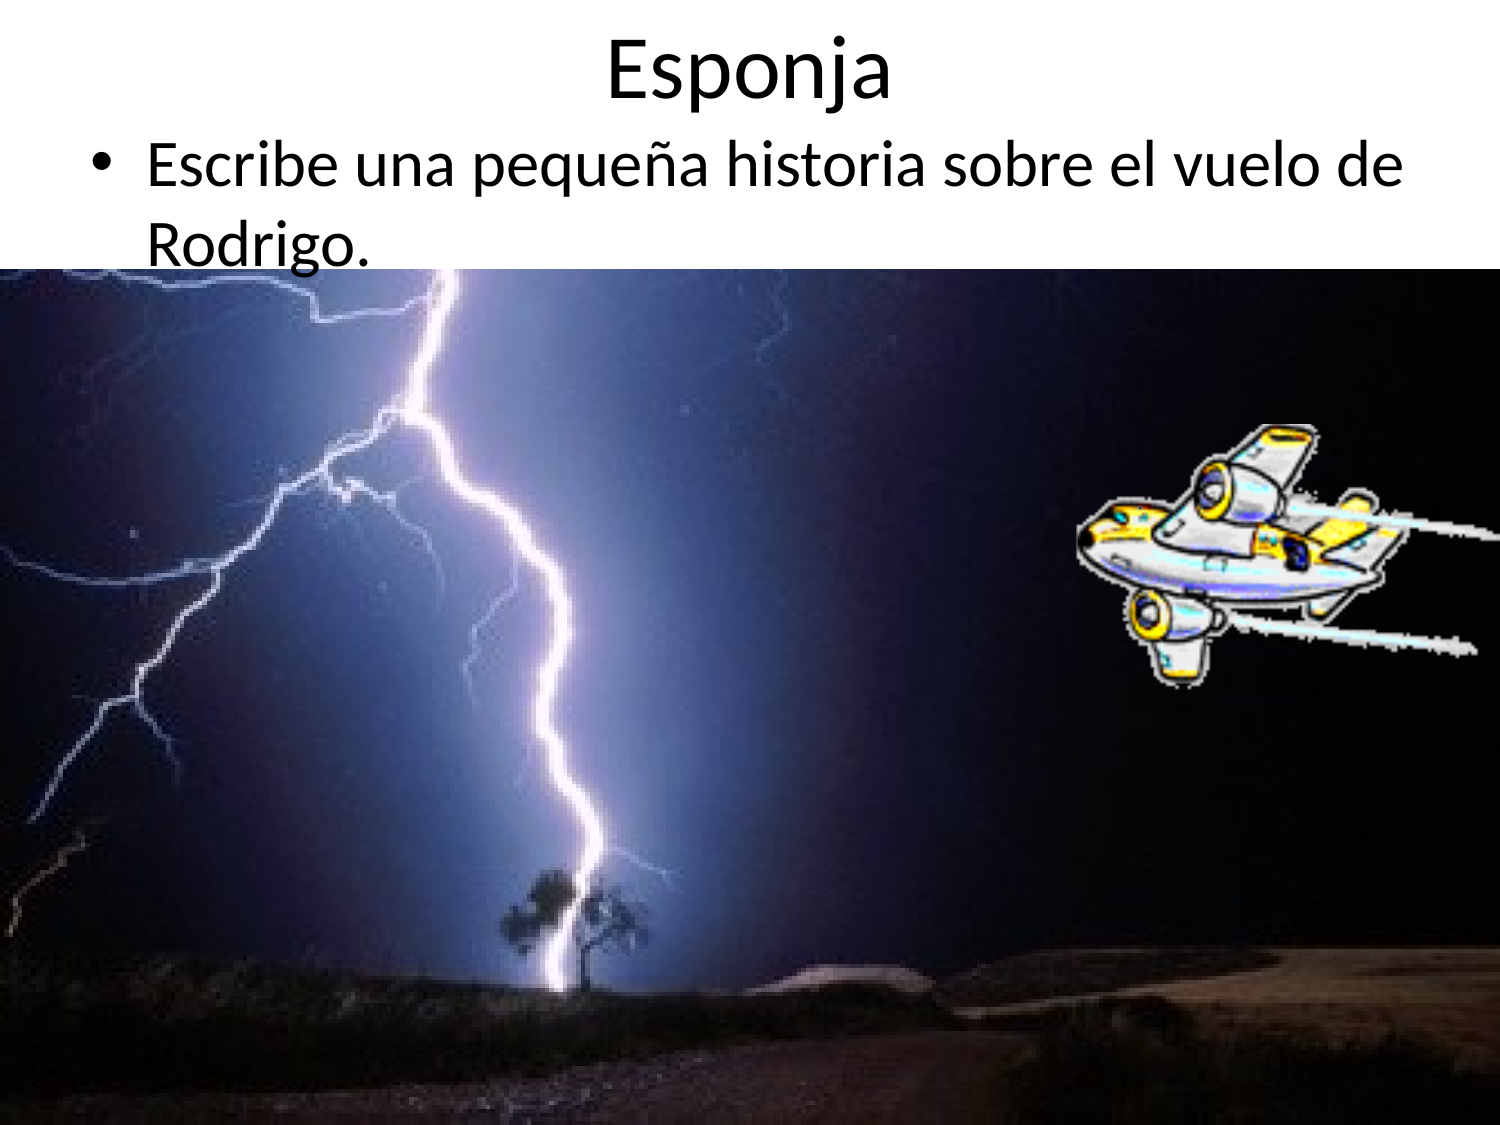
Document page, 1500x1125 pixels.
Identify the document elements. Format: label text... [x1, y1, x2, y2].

list Escribe una pequeña historia sobre el vuelo de Rodrigo. [75, 125, 1425, 268]
picture [0, 269, 1500, 1125]
title Esponja [75, 0, 1425, 125]
